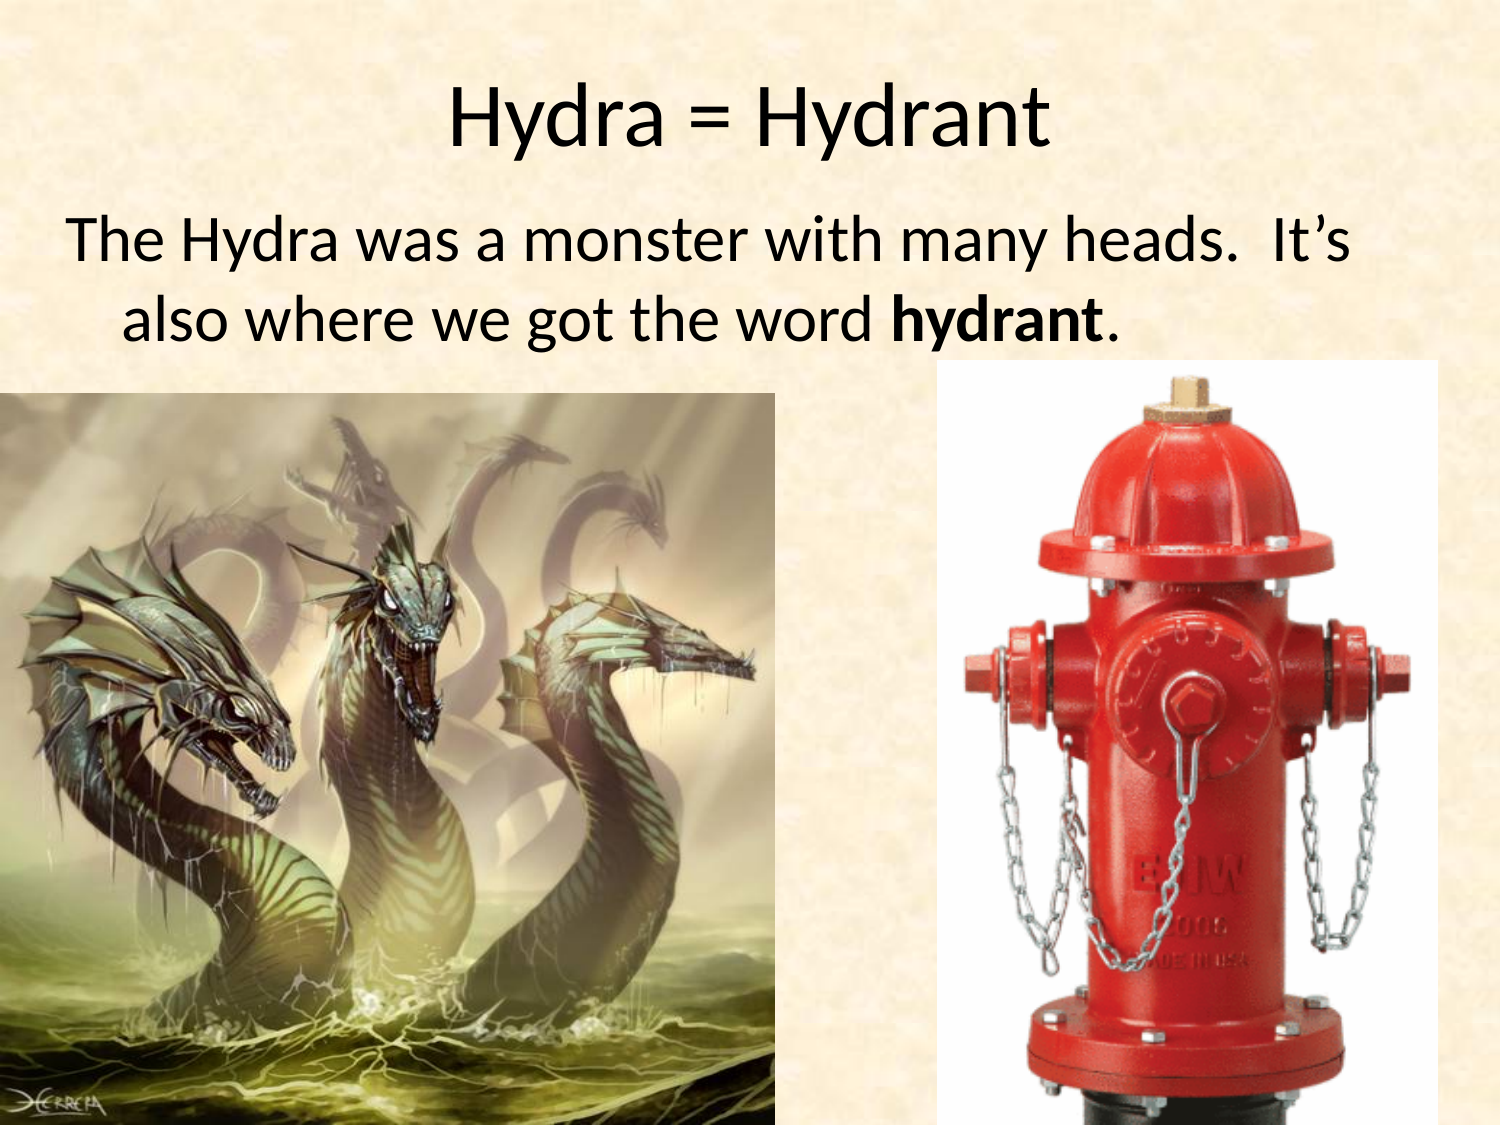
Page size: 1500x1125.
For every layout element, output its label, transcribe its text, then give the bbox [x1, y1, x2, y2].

list The Hydra was a monster with many heads. It’s also where we got the word hydrant. [49, 187, 1451, 1088]
title Hydra = Hydrant [74, 44, 1426, 176]
picture [0, 0, 1500, 1125]
